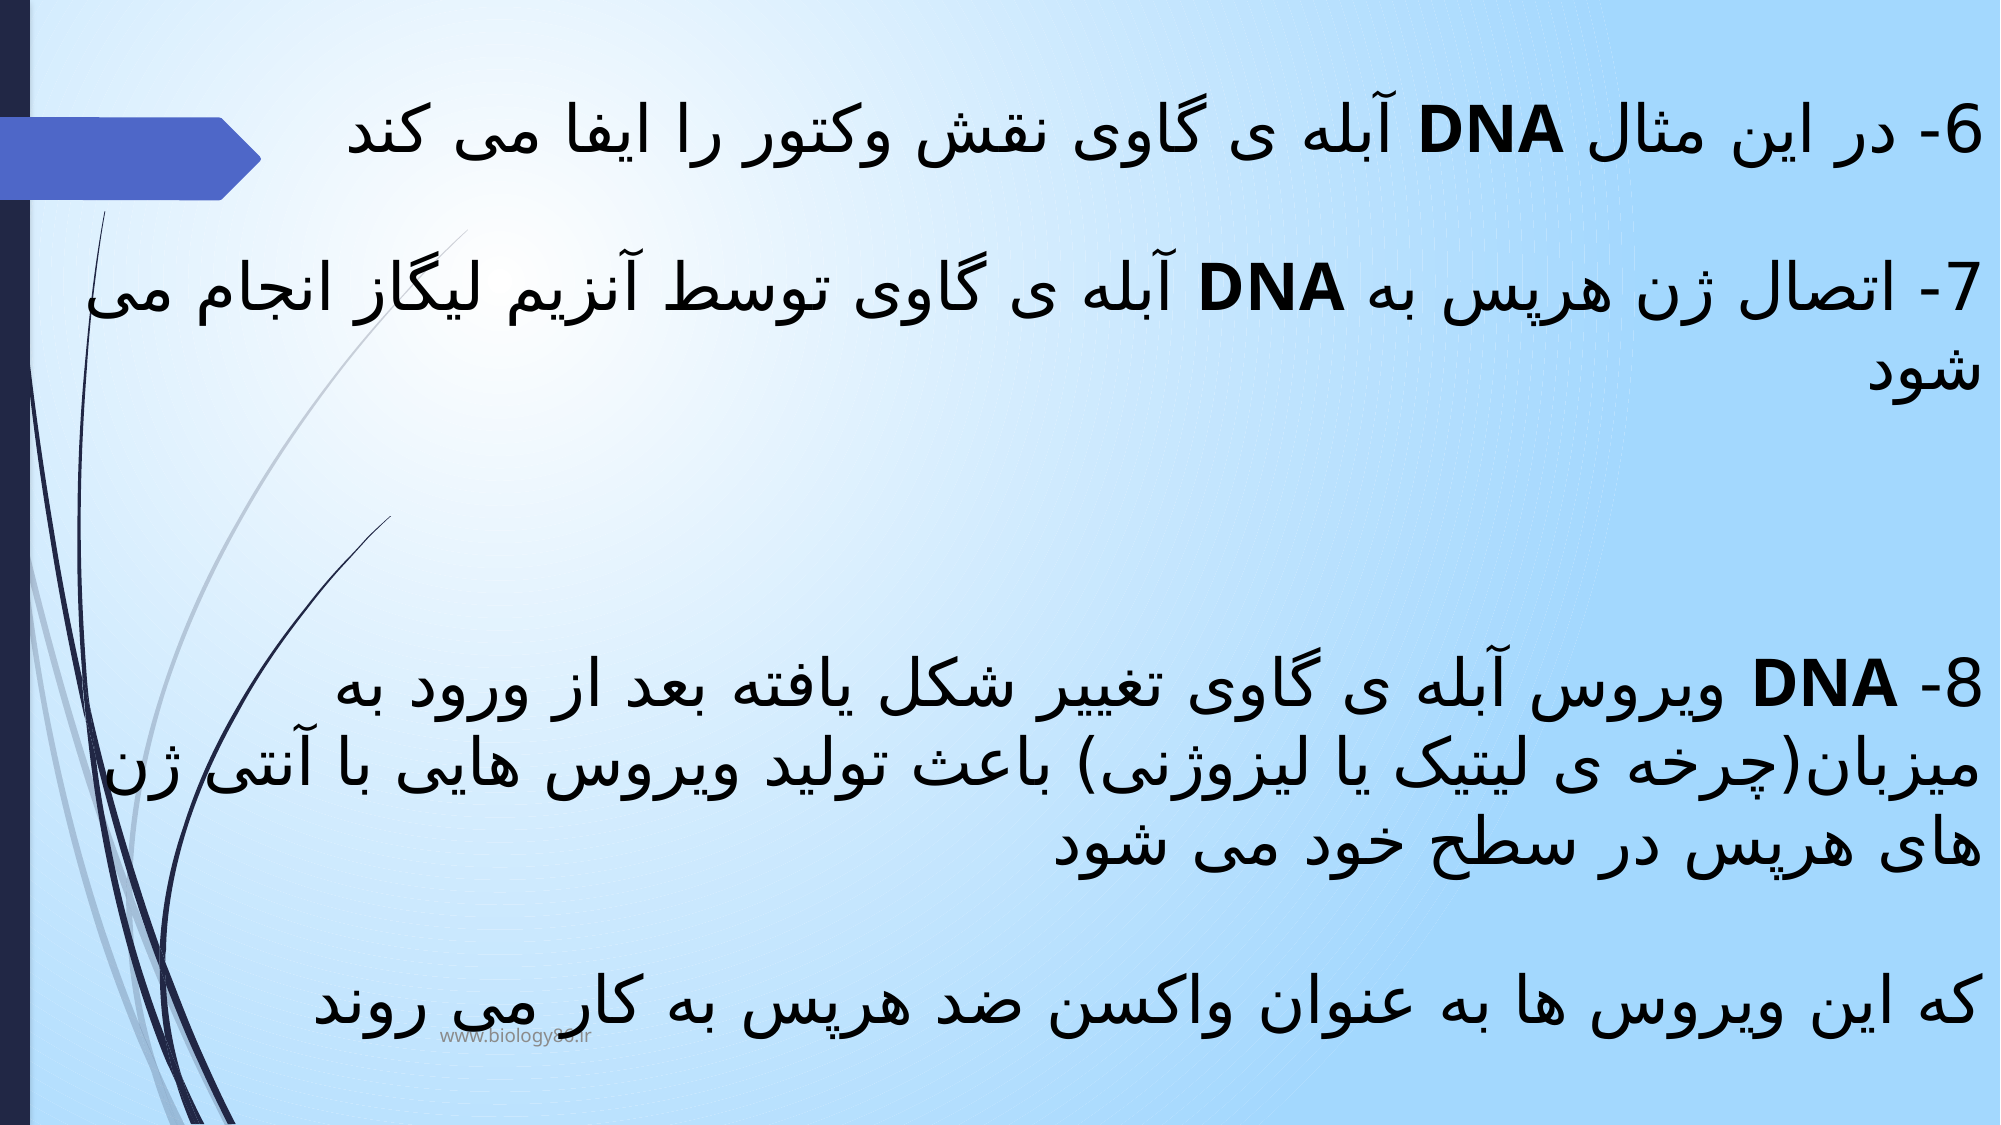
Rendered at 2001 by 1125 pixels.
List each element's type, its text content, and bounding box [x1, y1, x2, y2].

title 6- در این مثال DNA آبله ی گاوی نقش وکتور را ایفا می کند 7- اتصال ژن هرپس به DNA آبله ی گاوی توسط آنزیم لیگاز انجام می شود 8- DNA ویروس آبله ی گاوی تغییر شکل یافته بعد از ورود به میزبان(چرخه ی لیتیک یا لیزوژنی) باعث تولید ویروس هایی با آنتی ژن های هرپس در سطح خود می شود که این ویروس ها به عنوان واکسن ضد هرپس به کار می روند [0, 0, 2000, 1125]
footer www.biology86.ir [424, 1006, 1675, 1067]
